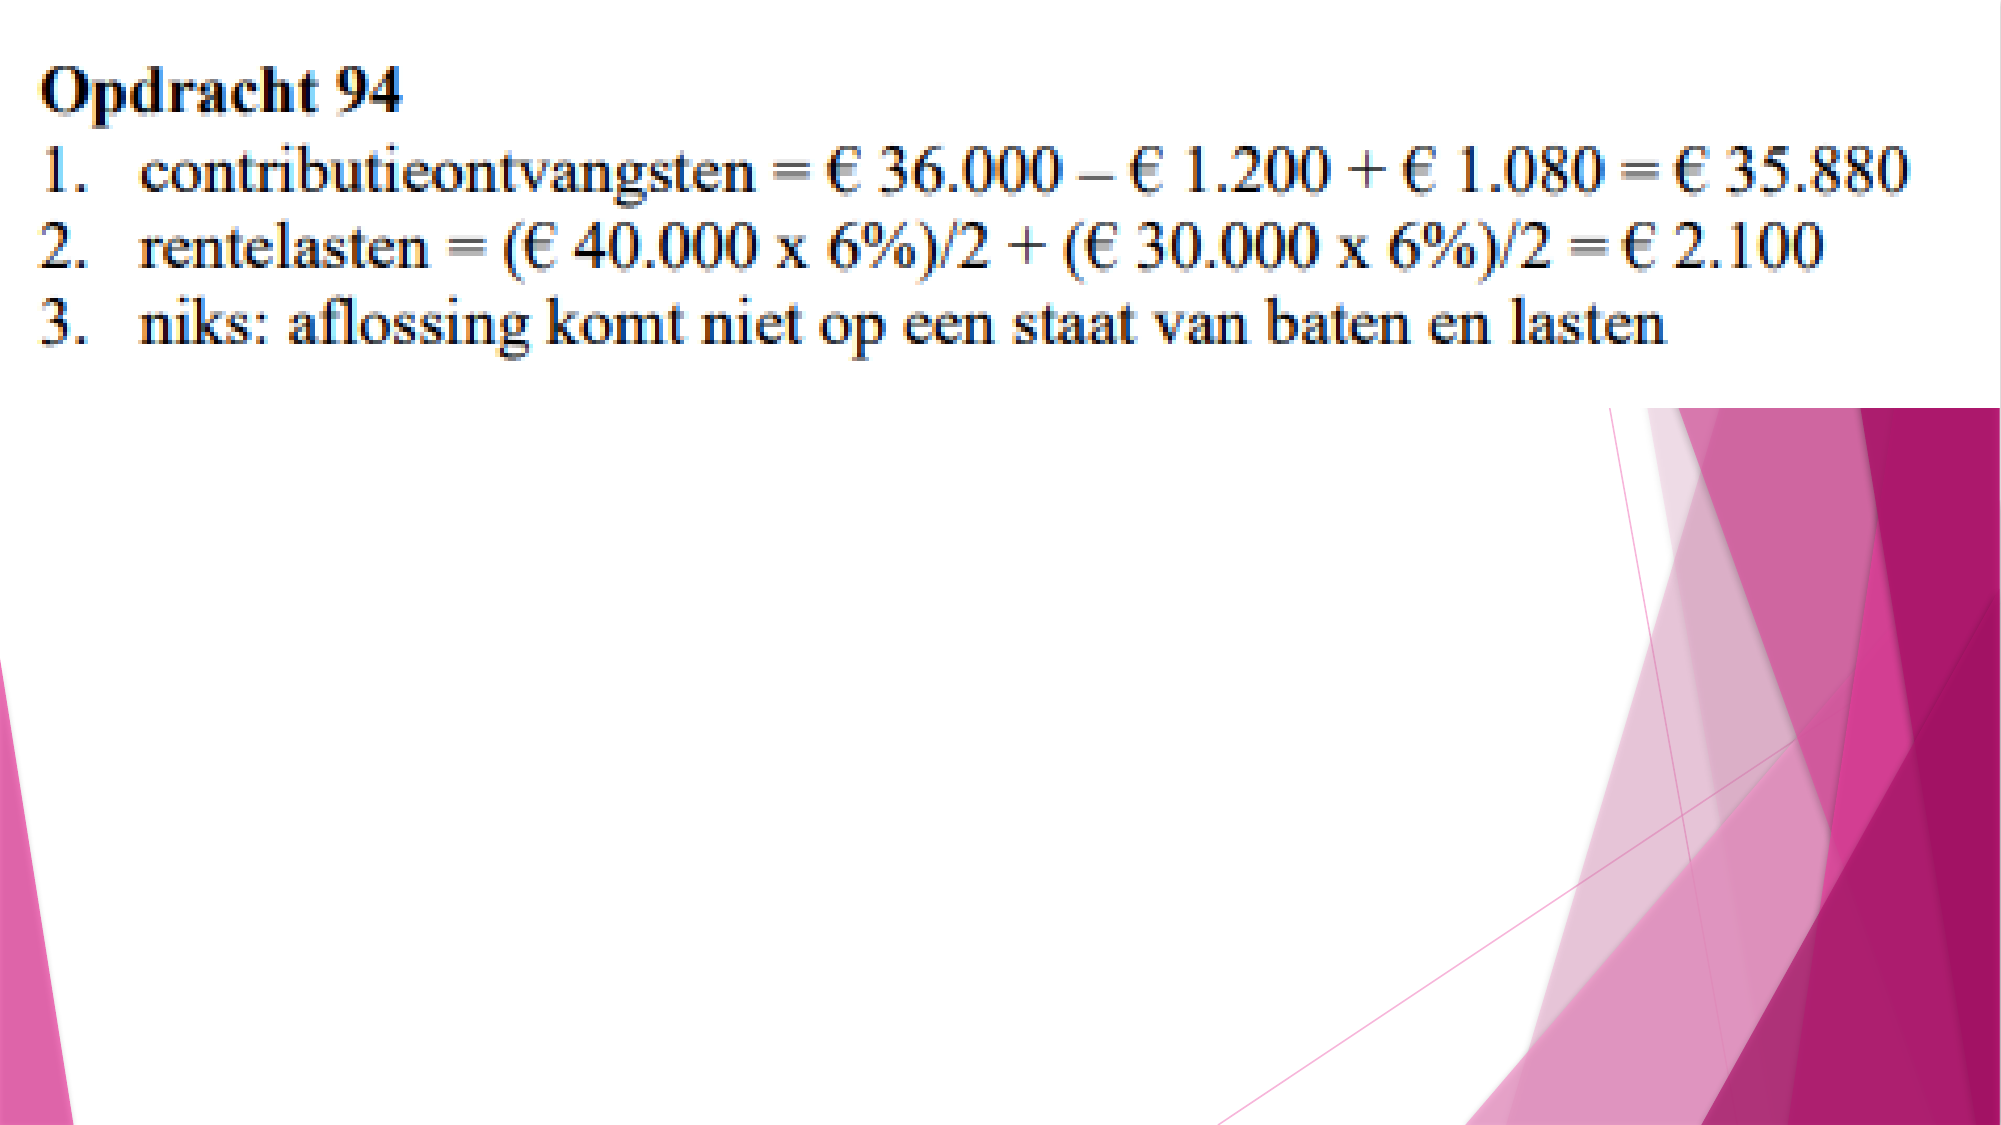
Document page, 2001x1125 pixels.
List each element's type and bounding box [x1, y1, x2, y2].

picture [0, 0, 2000, 409]
